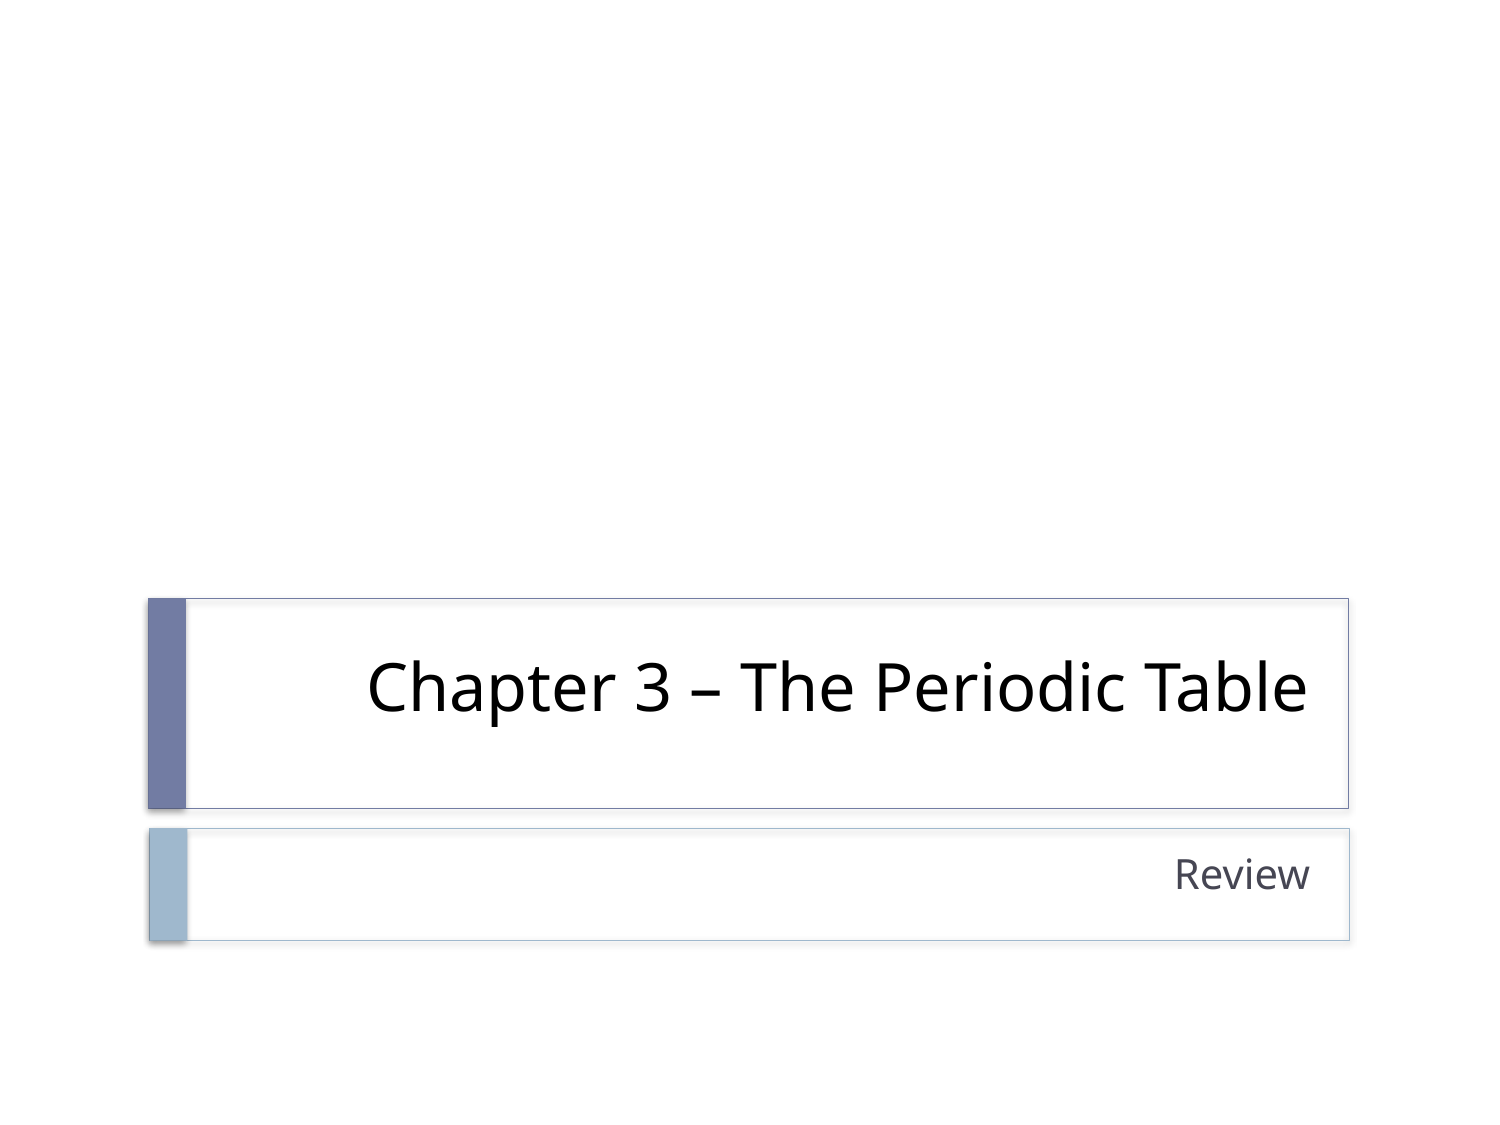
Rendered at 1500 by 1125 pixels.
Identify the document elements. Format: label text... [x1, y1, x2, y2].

subtitle Review [200, 840, 1325, 929]
title Chapter 3 – The Periodic Table [200, 637, 1325, 800]
